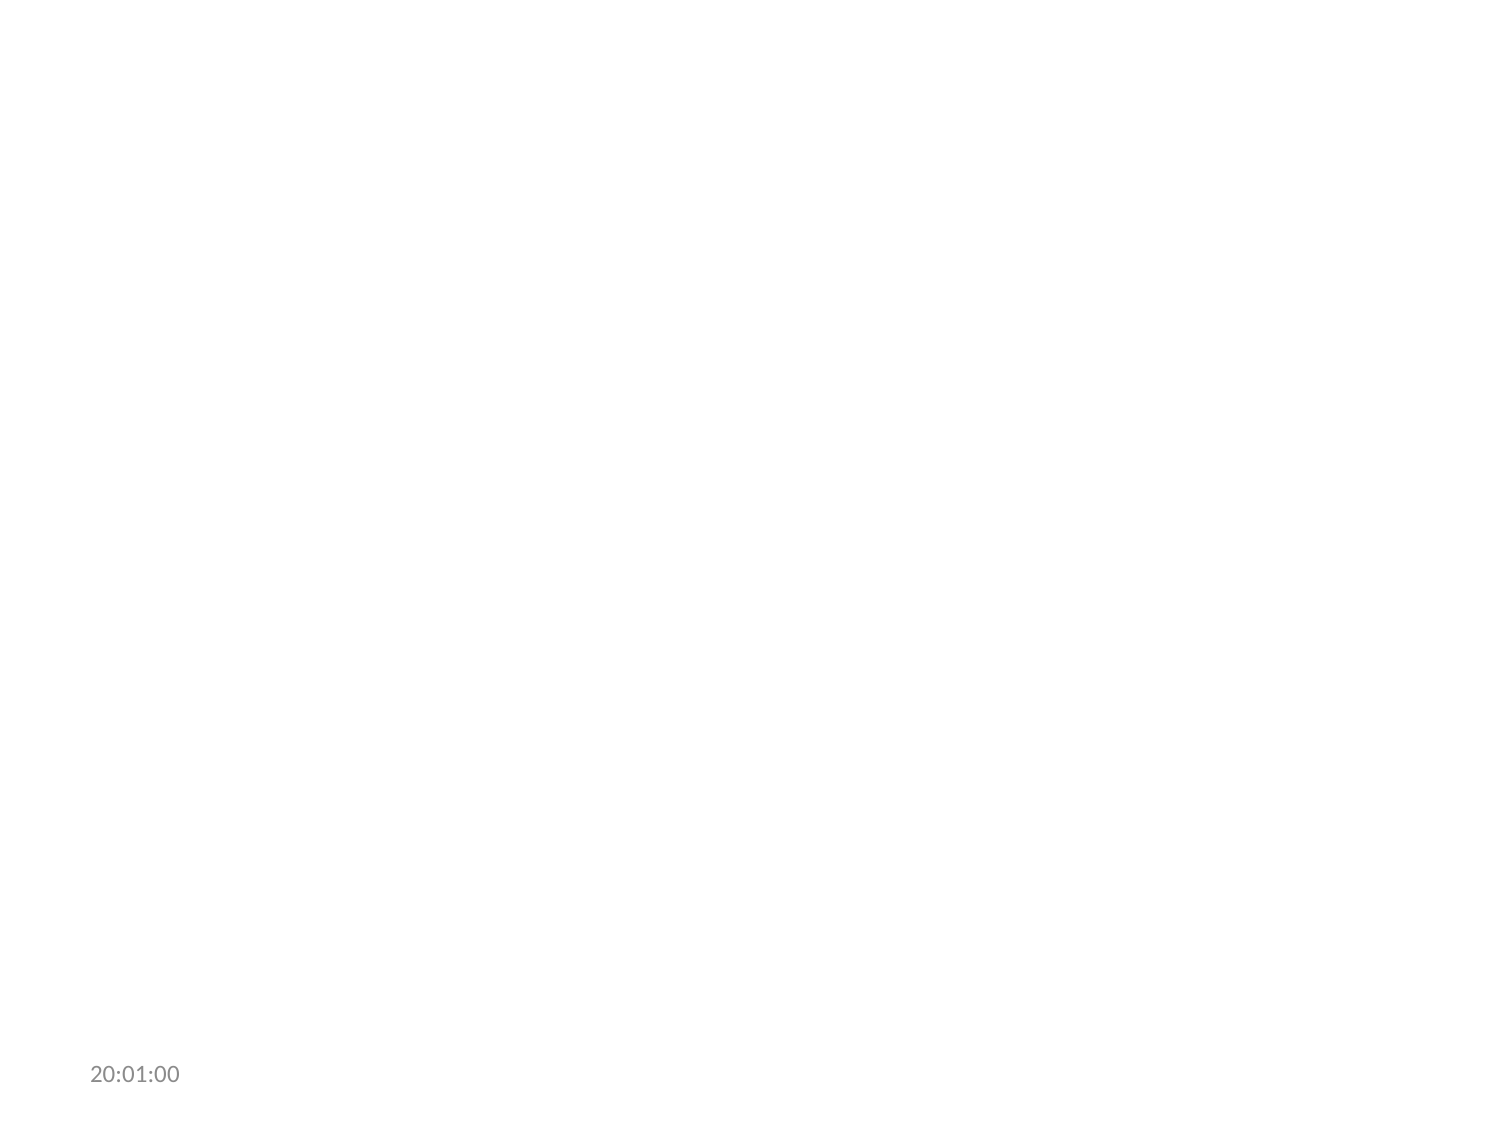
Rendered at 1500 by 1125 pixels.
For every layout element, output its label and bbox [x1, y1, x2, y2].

slide_number [75, 1042, 425, 1103]
